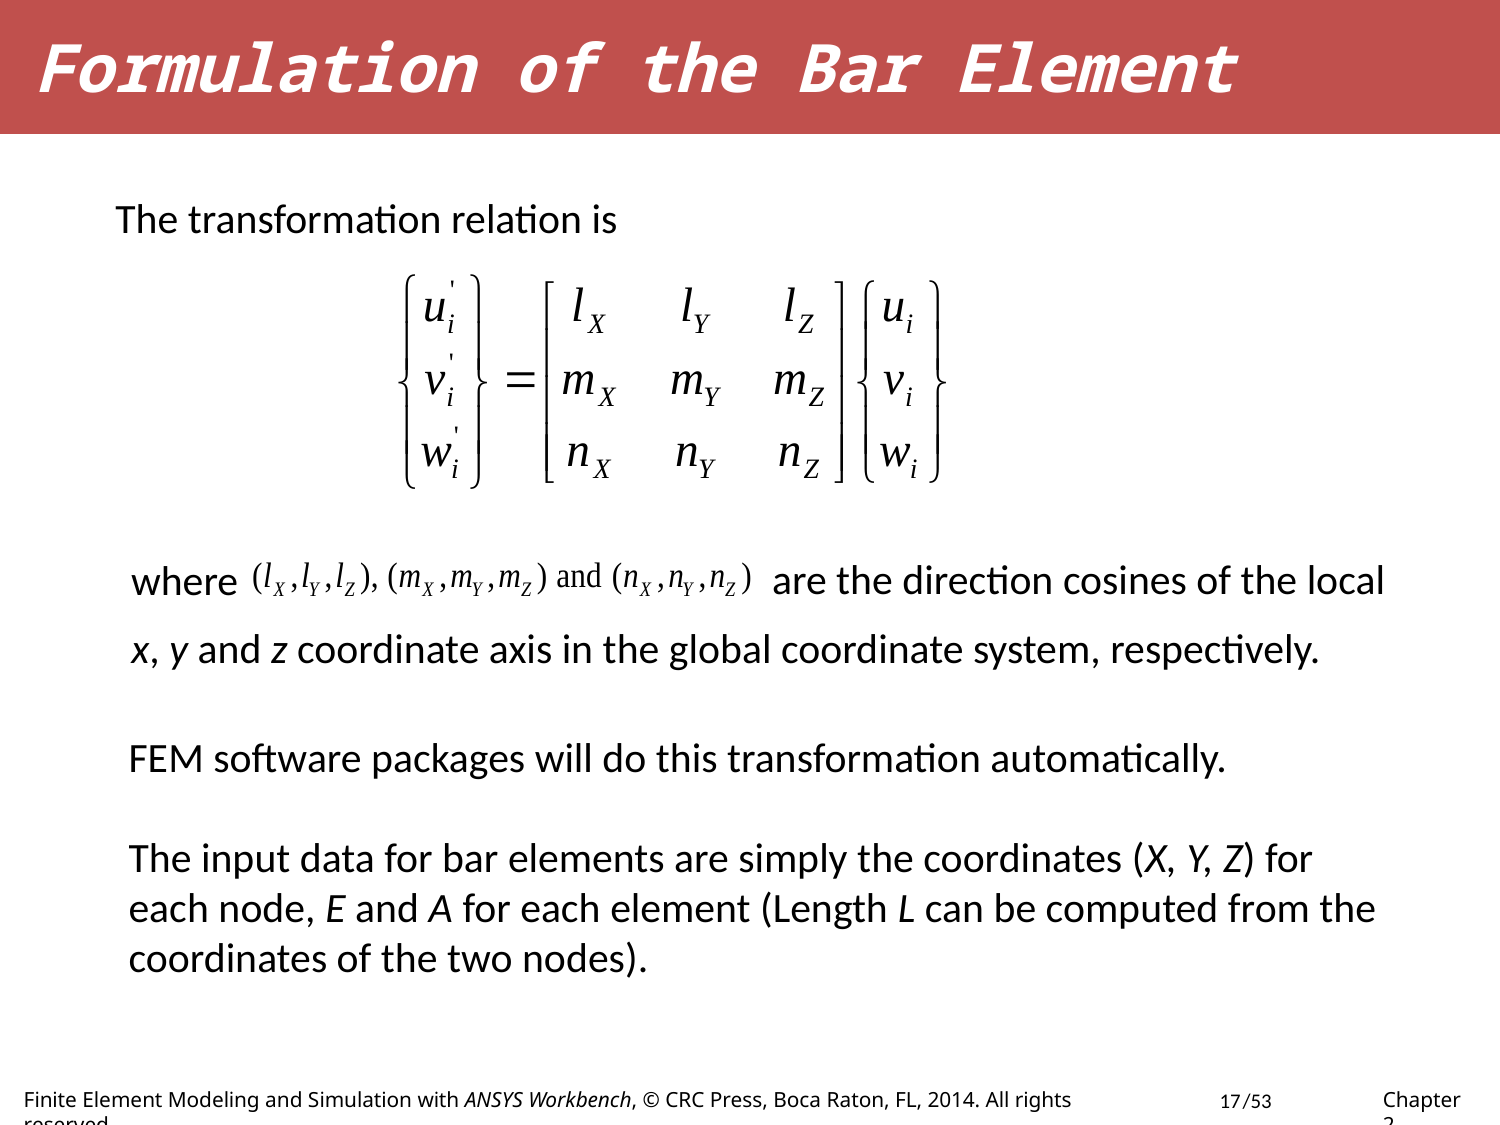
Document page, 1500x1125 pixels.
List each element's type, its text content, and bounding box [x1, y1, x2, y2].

text_box x, y and z coordinate axis in the global coordinate system, respectively. [116, 614, 1346, 680]
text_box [387, 265, 956, 500]
text_box are the direction cosines of the local [757, 545, 1500, 611]
text_box where [116, 546, 263, 612]
text_box Formulation of the Bar Element [19, 17, 1496, 113]
text_box FEM software packages will do this transformation automatically. The input data for bar elements are simply the coordinates (X, Y, Z) for each node, E and A for each element (Length L can be computed from the coordinates of the two nodes). [113, 723, 1408, 988]
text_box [247, 552, 758, 606]
text_box The transformation relation is [100, 184, 633, 249]
slide_number 17 [1204, 1080, 1285, 1125]
